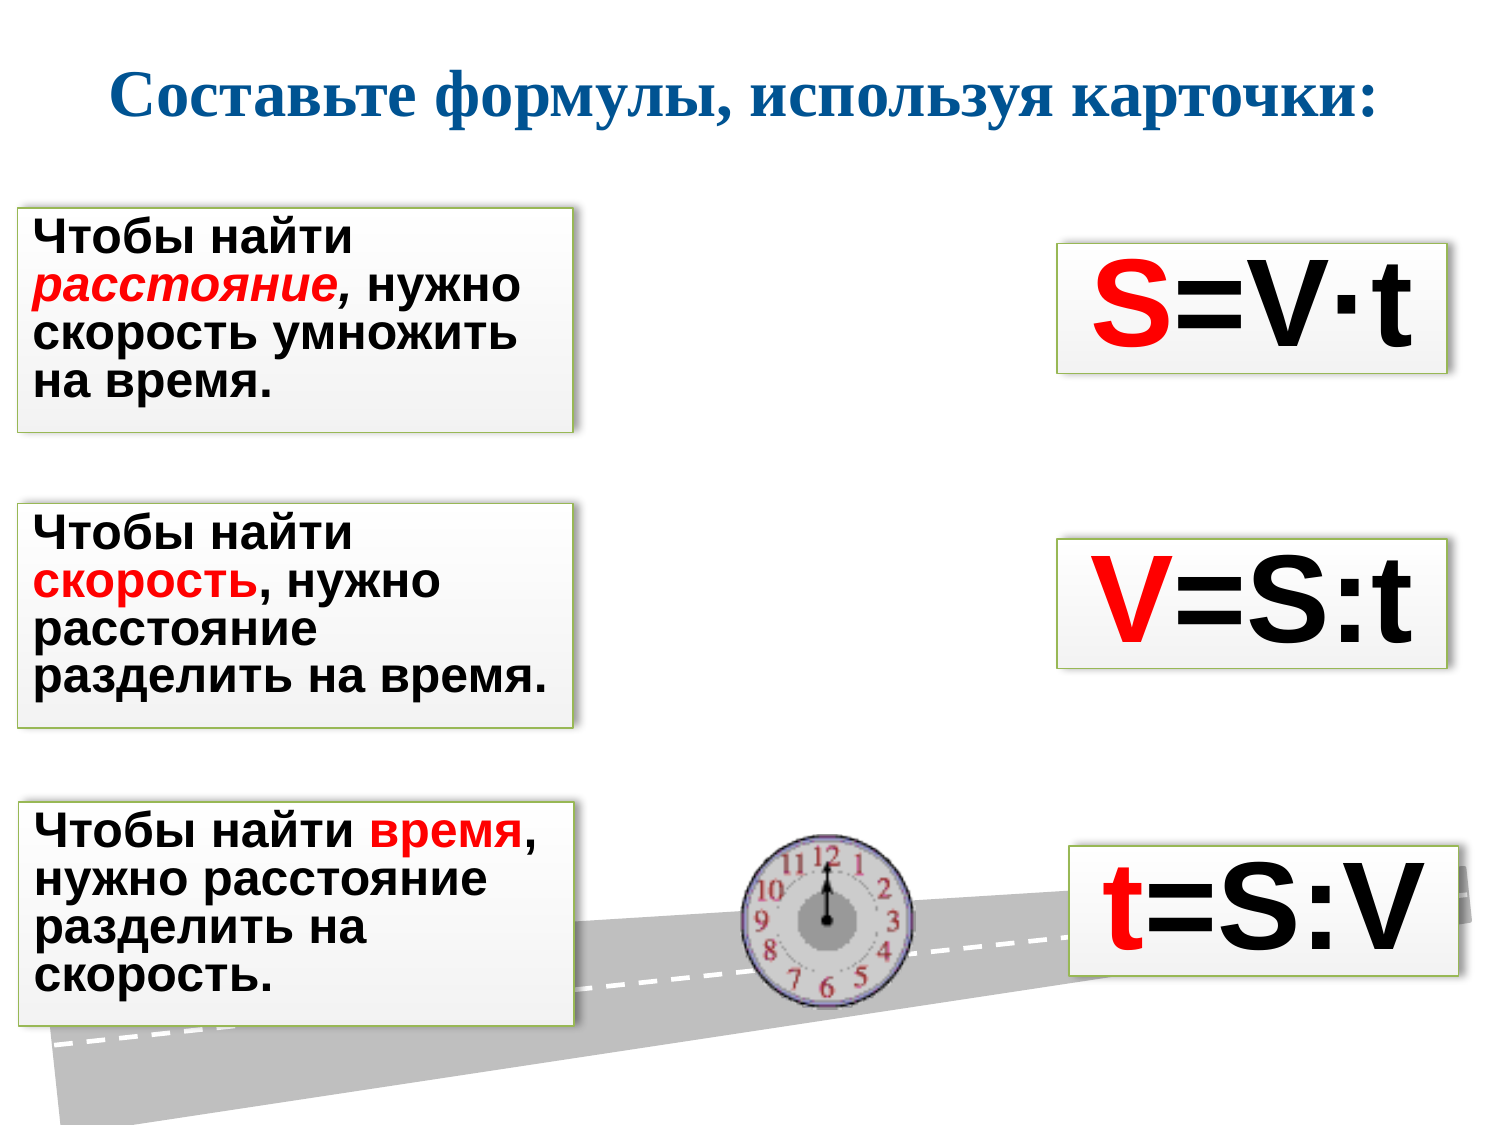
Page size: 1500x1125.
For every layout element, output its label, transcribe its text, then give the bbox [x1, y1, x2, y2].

text_box Чтобы найти скорость, нужно расстояние разделить на время. [17, 503, 574, 729]
picture [194, 266, 1307, 339]
picture [739, 833, 916, 1010]
text_box Чтобы найти время, нужно расстояние разделить на скорость. [18, 801, 575, 1027]
text_box V=S:t [1056, 538, 1448, 669]
text_box Чтобы найти расстояние, нужно скорость умножить на время. [17, 207, 574, 433]
text_box t=S:V [1068, 845, 1459, 879]
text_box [49, 880, 1472, 1059]
text_box Составьте формулы, используя карточки: [88, 42, 1418, 138]
text_box S=V·t [1056, 243, 1448, 374]
